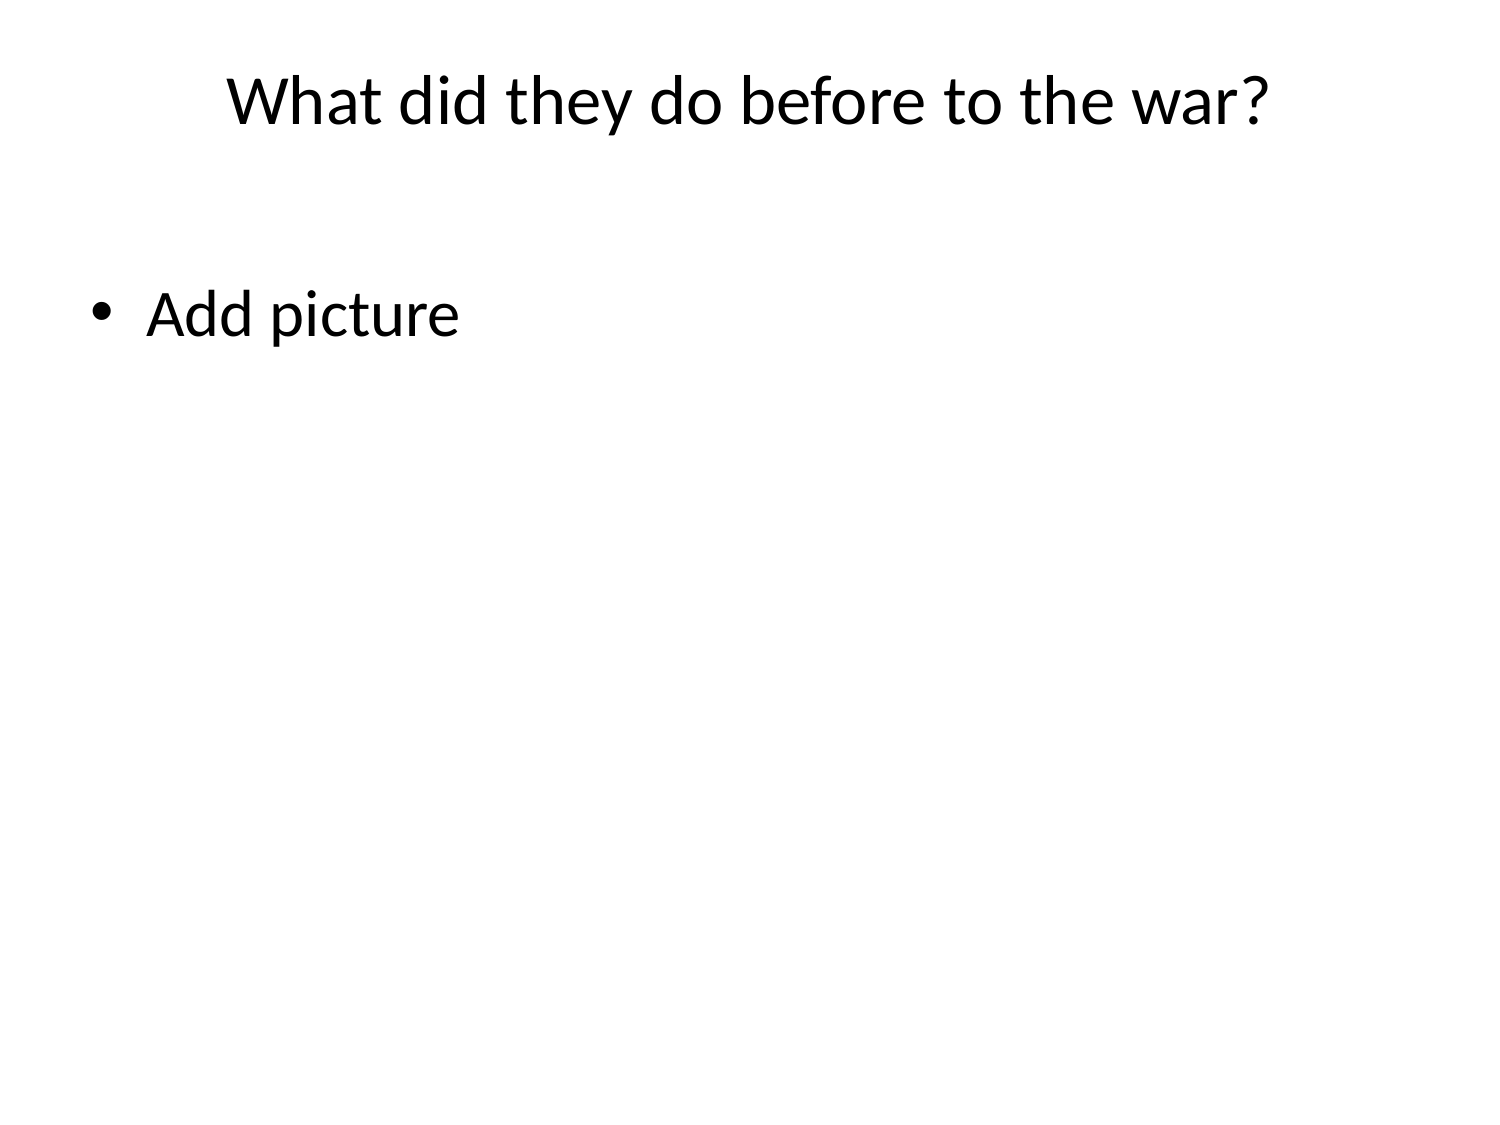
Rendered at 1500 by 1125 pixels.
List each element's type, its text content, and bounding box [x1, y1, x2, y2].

title What did they do before to the war? [75, 45, 1425, 233]
list Add picture [75, 262, 1425, 1005]
